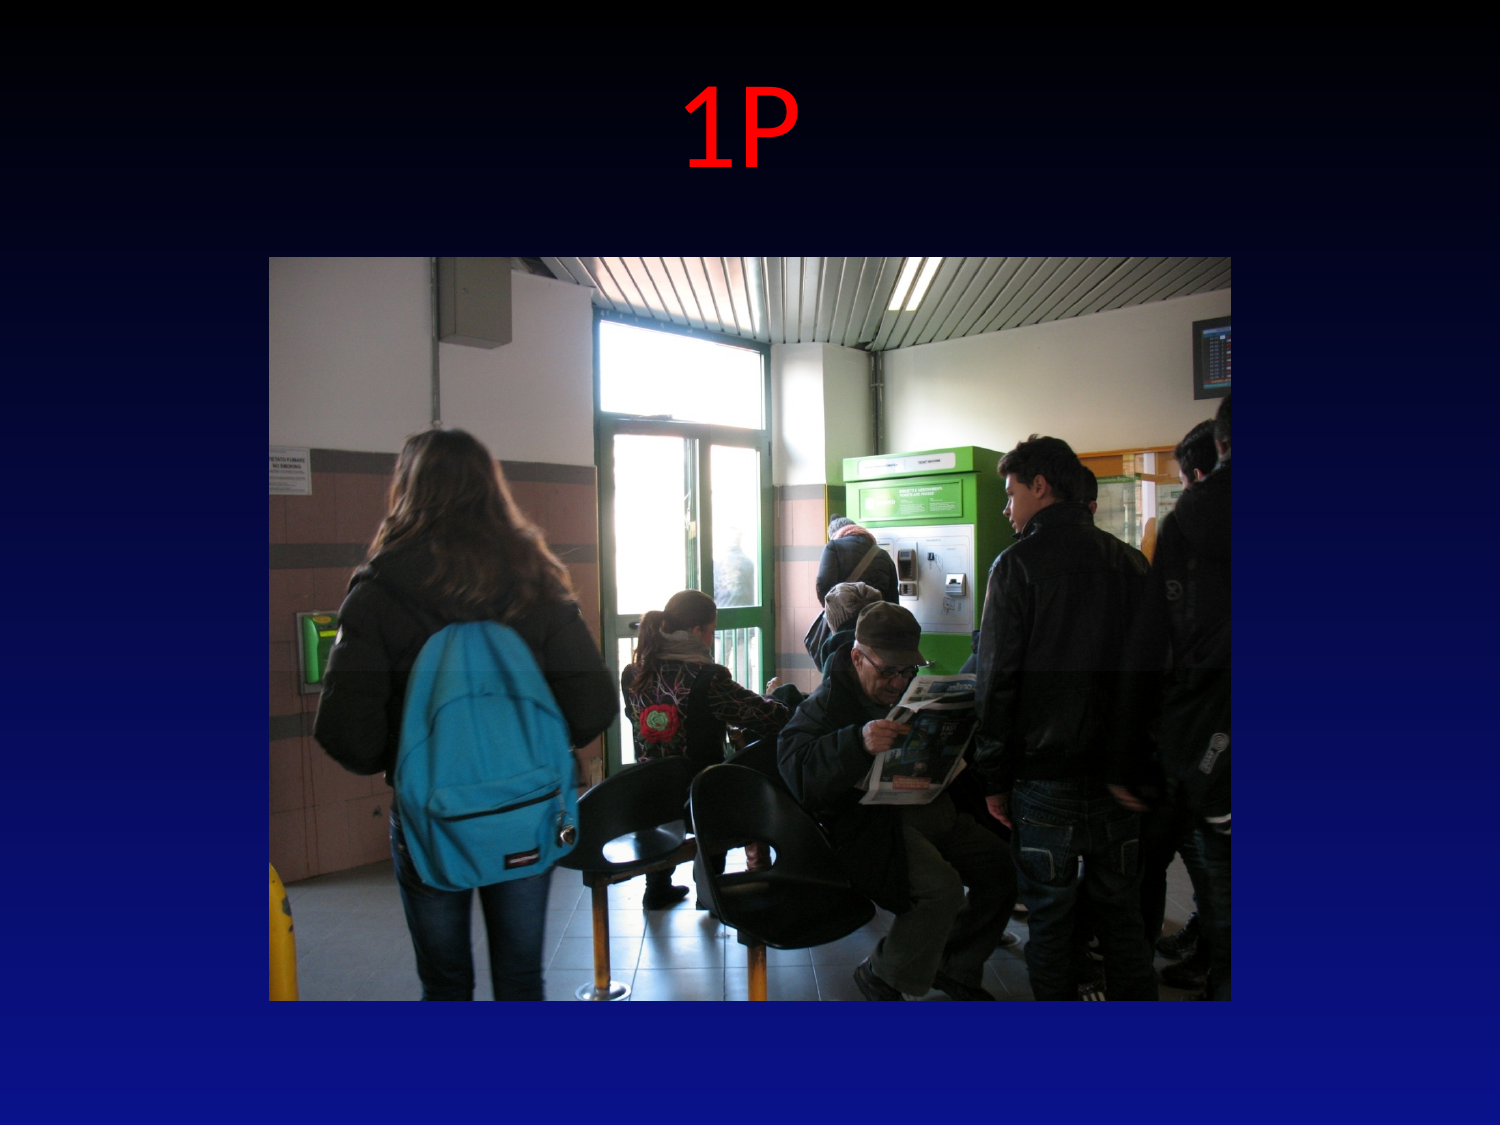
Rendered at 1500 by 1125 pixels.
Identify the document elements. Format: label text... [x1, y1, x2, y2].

text_box 1P [210, 35, 1266, 200]
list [269, 257, 1231, 1001]
